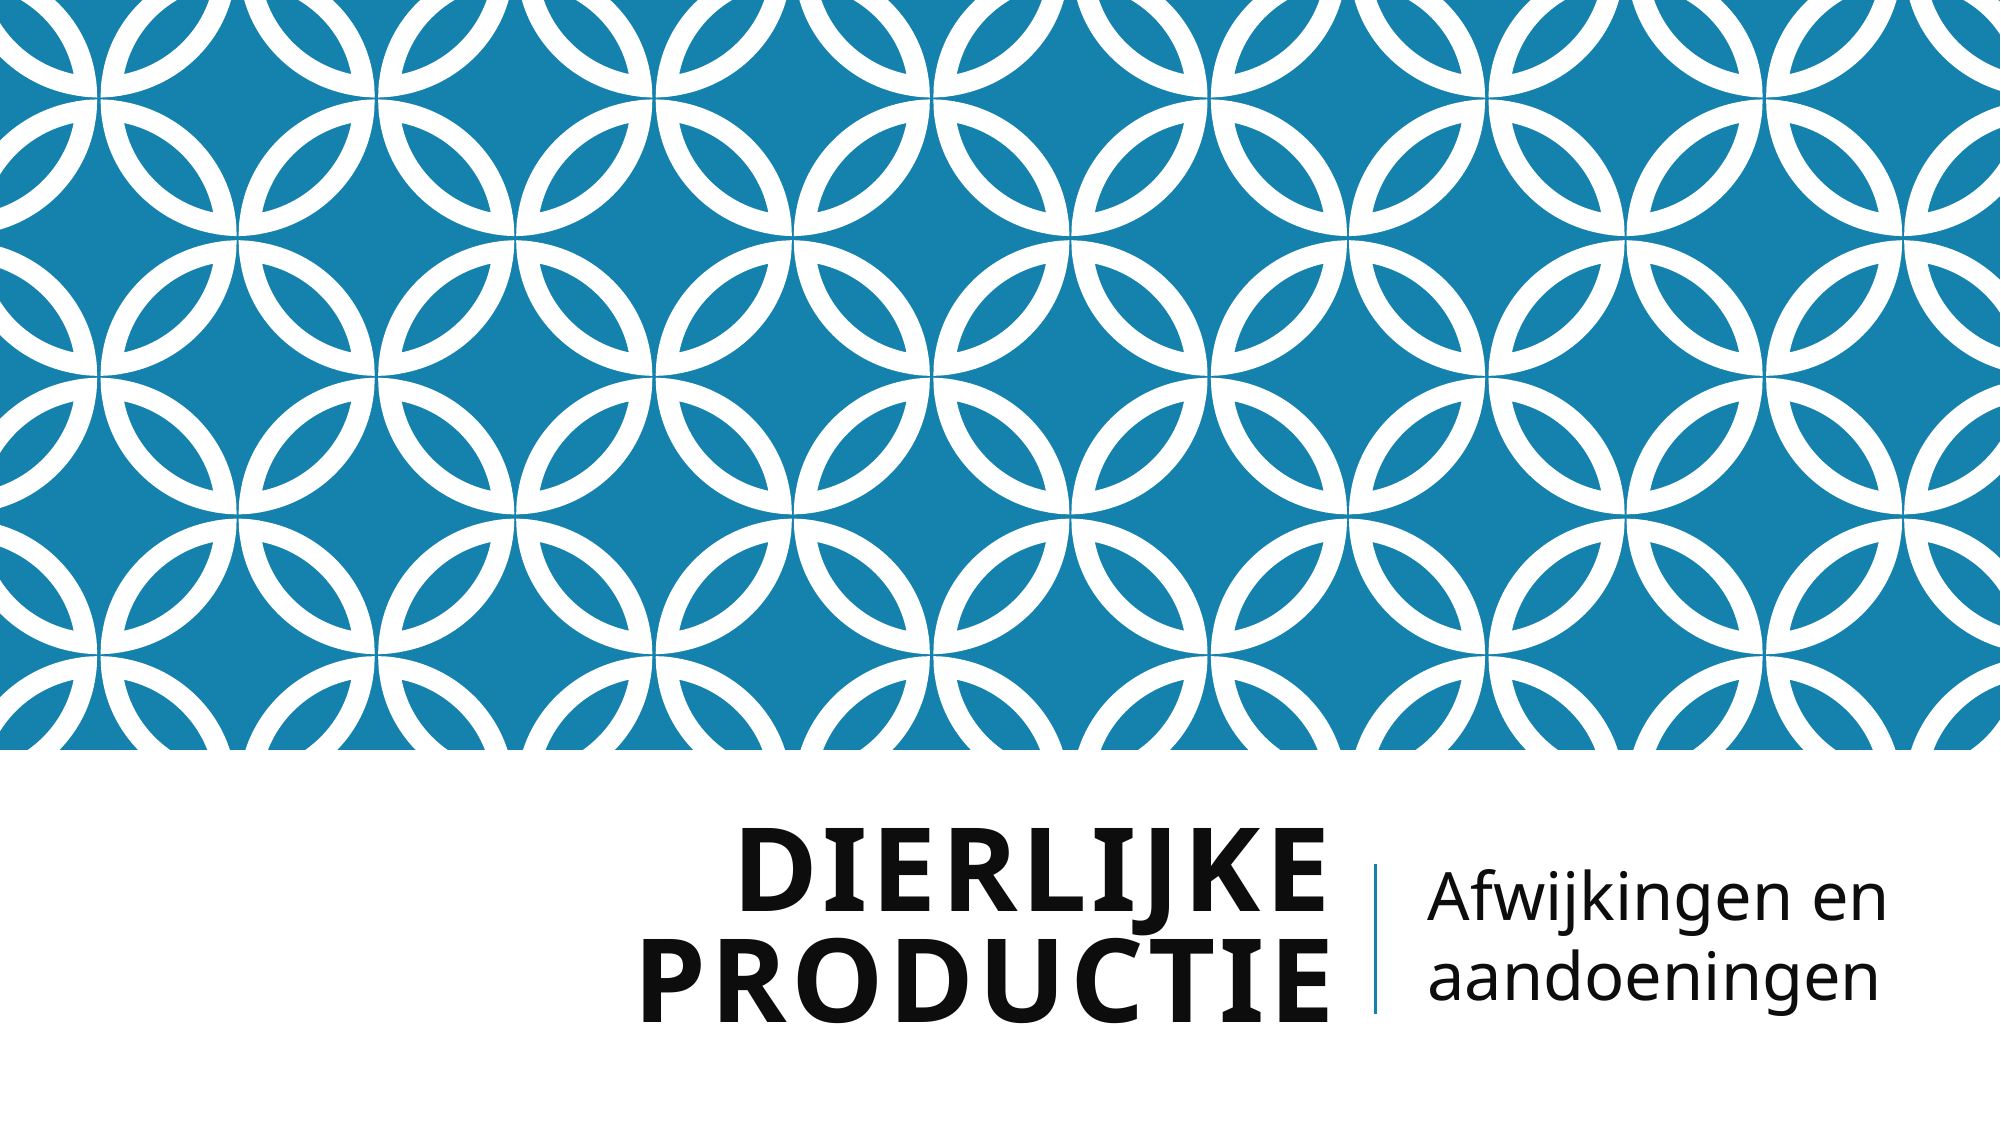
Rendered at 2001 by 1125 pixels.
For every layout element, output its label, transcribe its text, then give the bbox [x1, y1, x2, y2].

subtitle Afwijkingen en aandoeningen [1412, 813, 1938, 1054]
title Dierlijke productie [75, 813, 1350, 1054]
